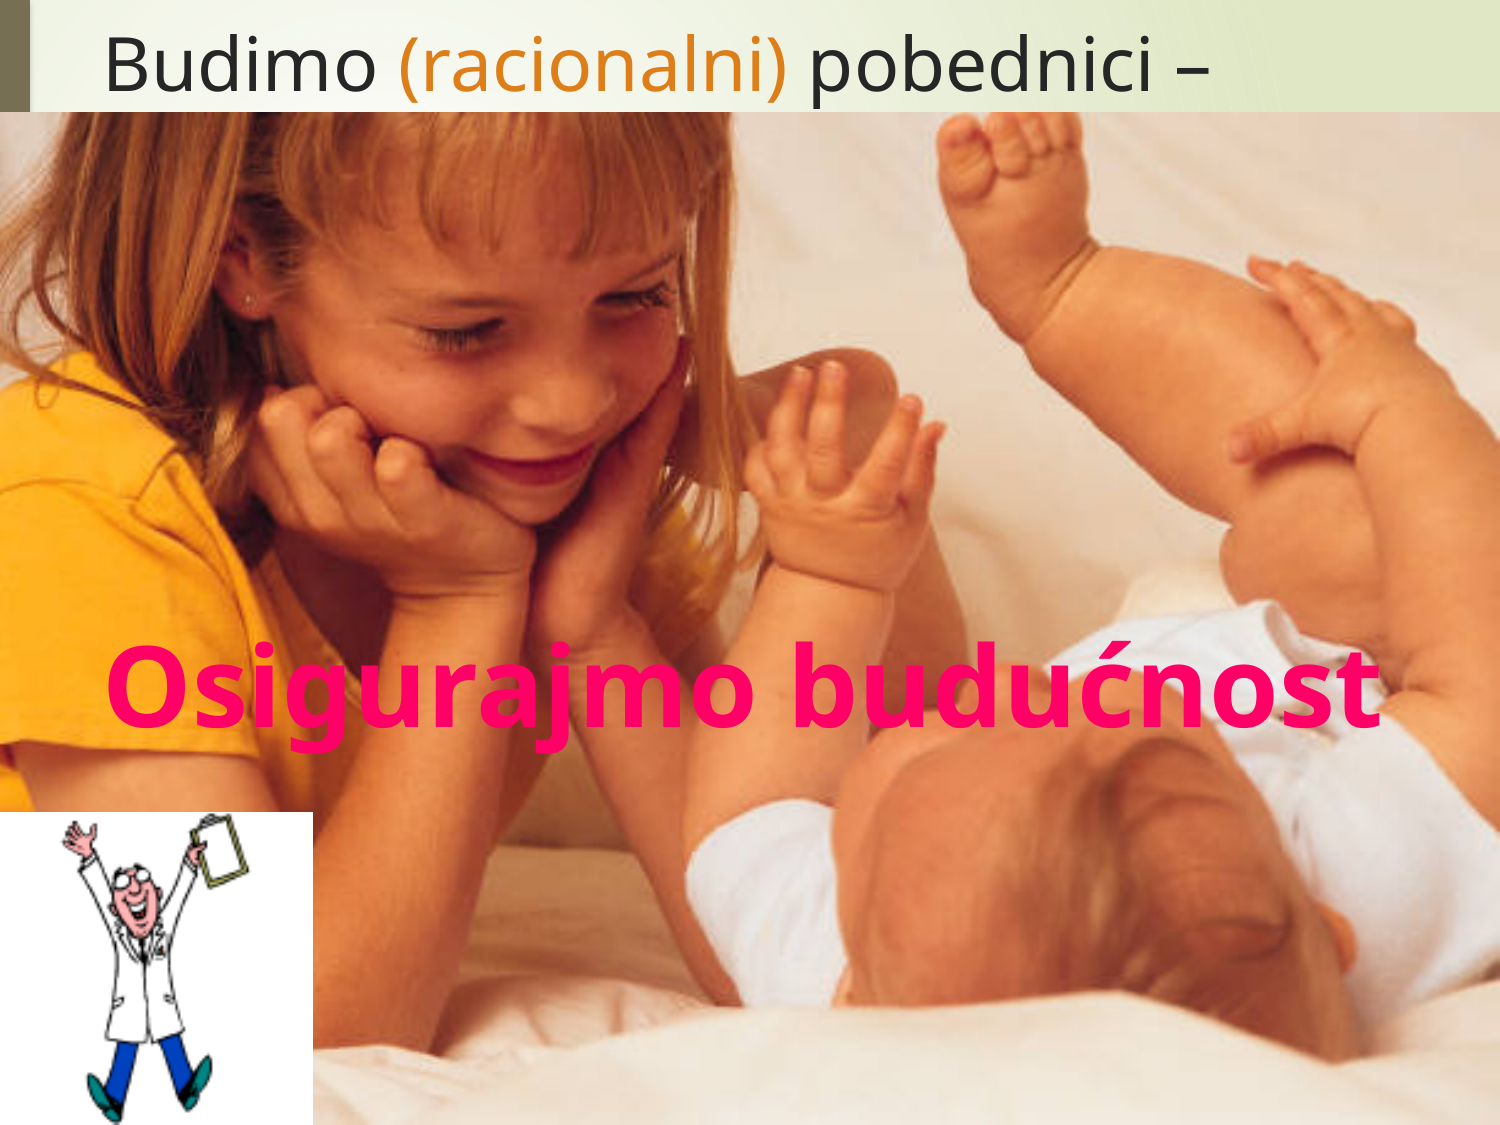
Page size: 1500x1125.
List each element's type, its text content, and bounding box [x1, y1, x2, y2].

title Budimo (racionalni) pobednici – Osigurajmo budućnost [87, 0, 1425, 112]
picture [0, 112, 1500, 1125]
